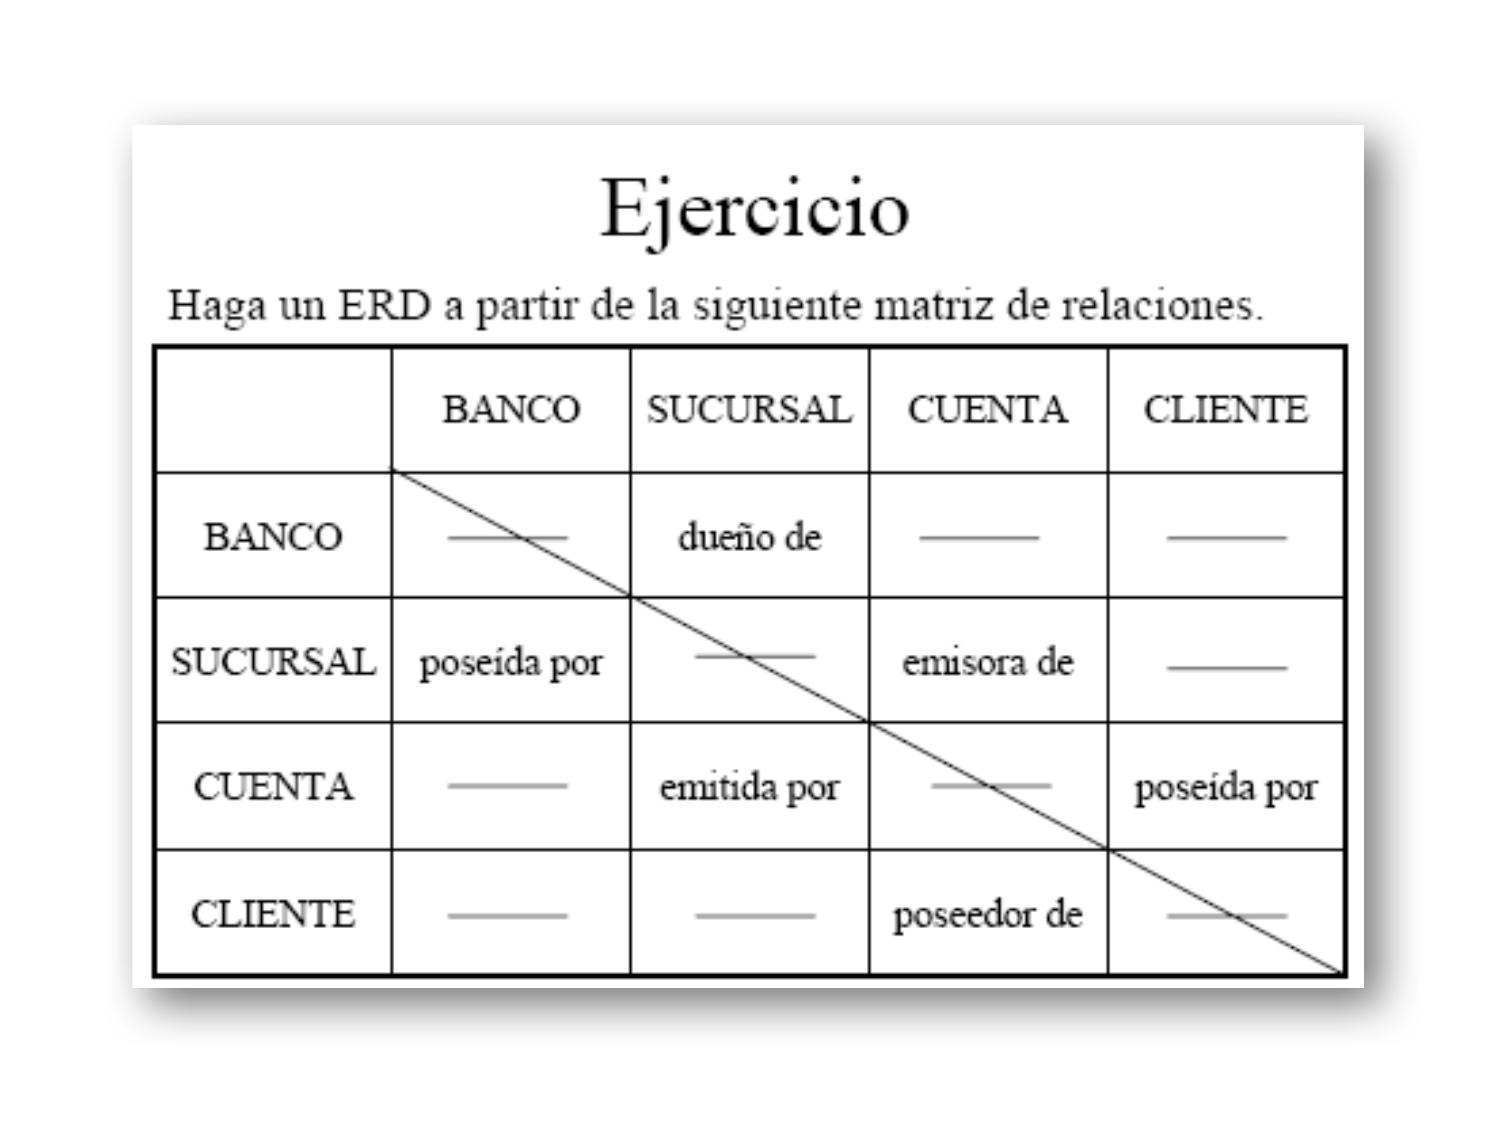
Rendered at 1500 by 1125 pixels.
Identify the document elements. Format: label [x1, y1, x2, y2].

picture [132, 125, 1365, 989]
